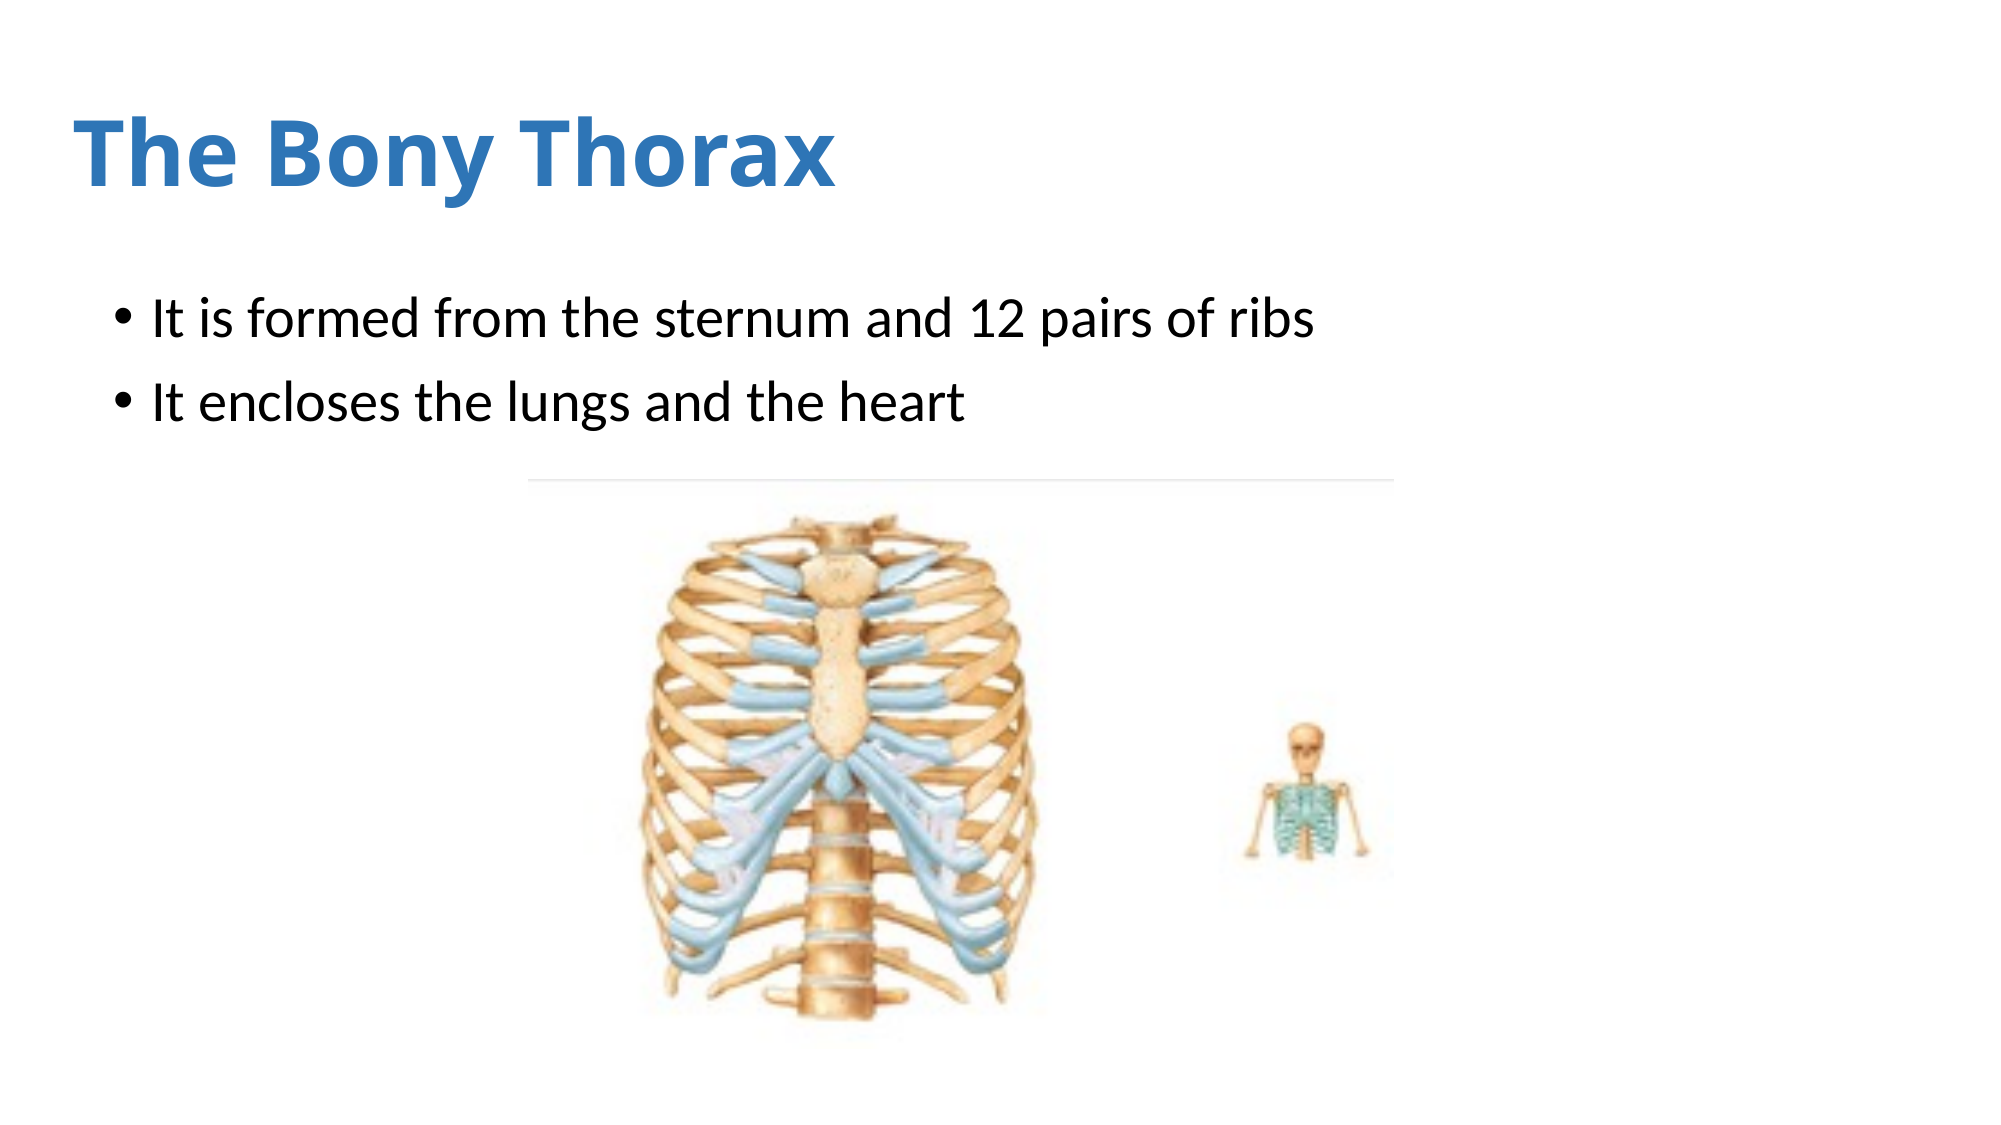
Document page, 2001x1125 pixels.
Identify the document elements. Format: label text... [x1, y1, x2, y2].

list It is formed from the sternum and 12 pairs of ribs It encloses the lungs and the heart [98, 279, 1824, 994]
picture [528, 479, 1394, 1050]
title The Bony Thorax [57, 48, 1783, 266]
